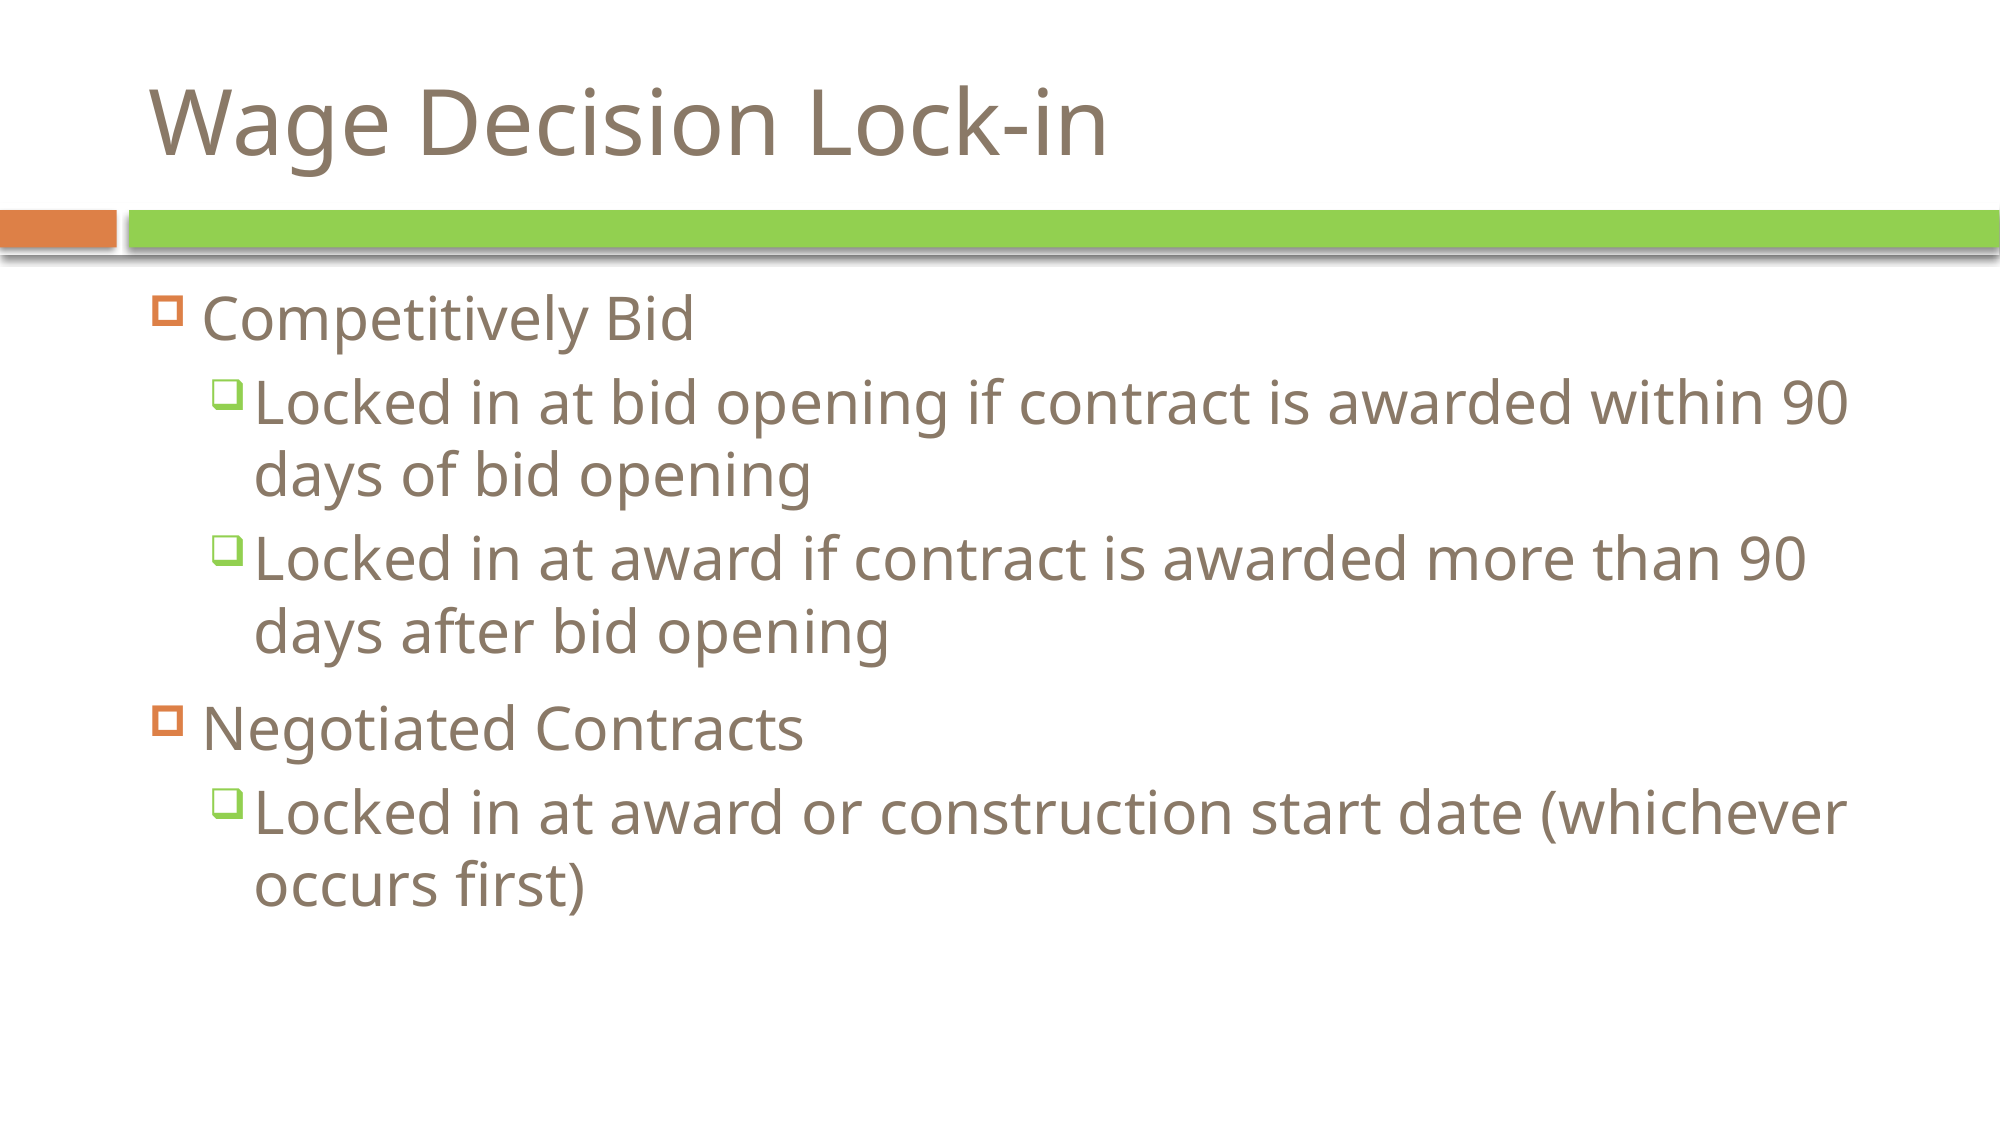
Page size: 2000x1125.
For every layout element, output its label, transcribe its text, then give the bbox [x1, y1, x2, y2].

title Wage Decision Lock-in [133, 37, 1917, 200]
list Competitively Bid Locked in at bid opening if contract is awarded within 90 days of bid opening Locked in at award if contract is awarded more than 90 days after bid opening Negotiated Contracts Locked in at award or construction start date (whichever occurs first) [133, 262, 1917, 1000]
